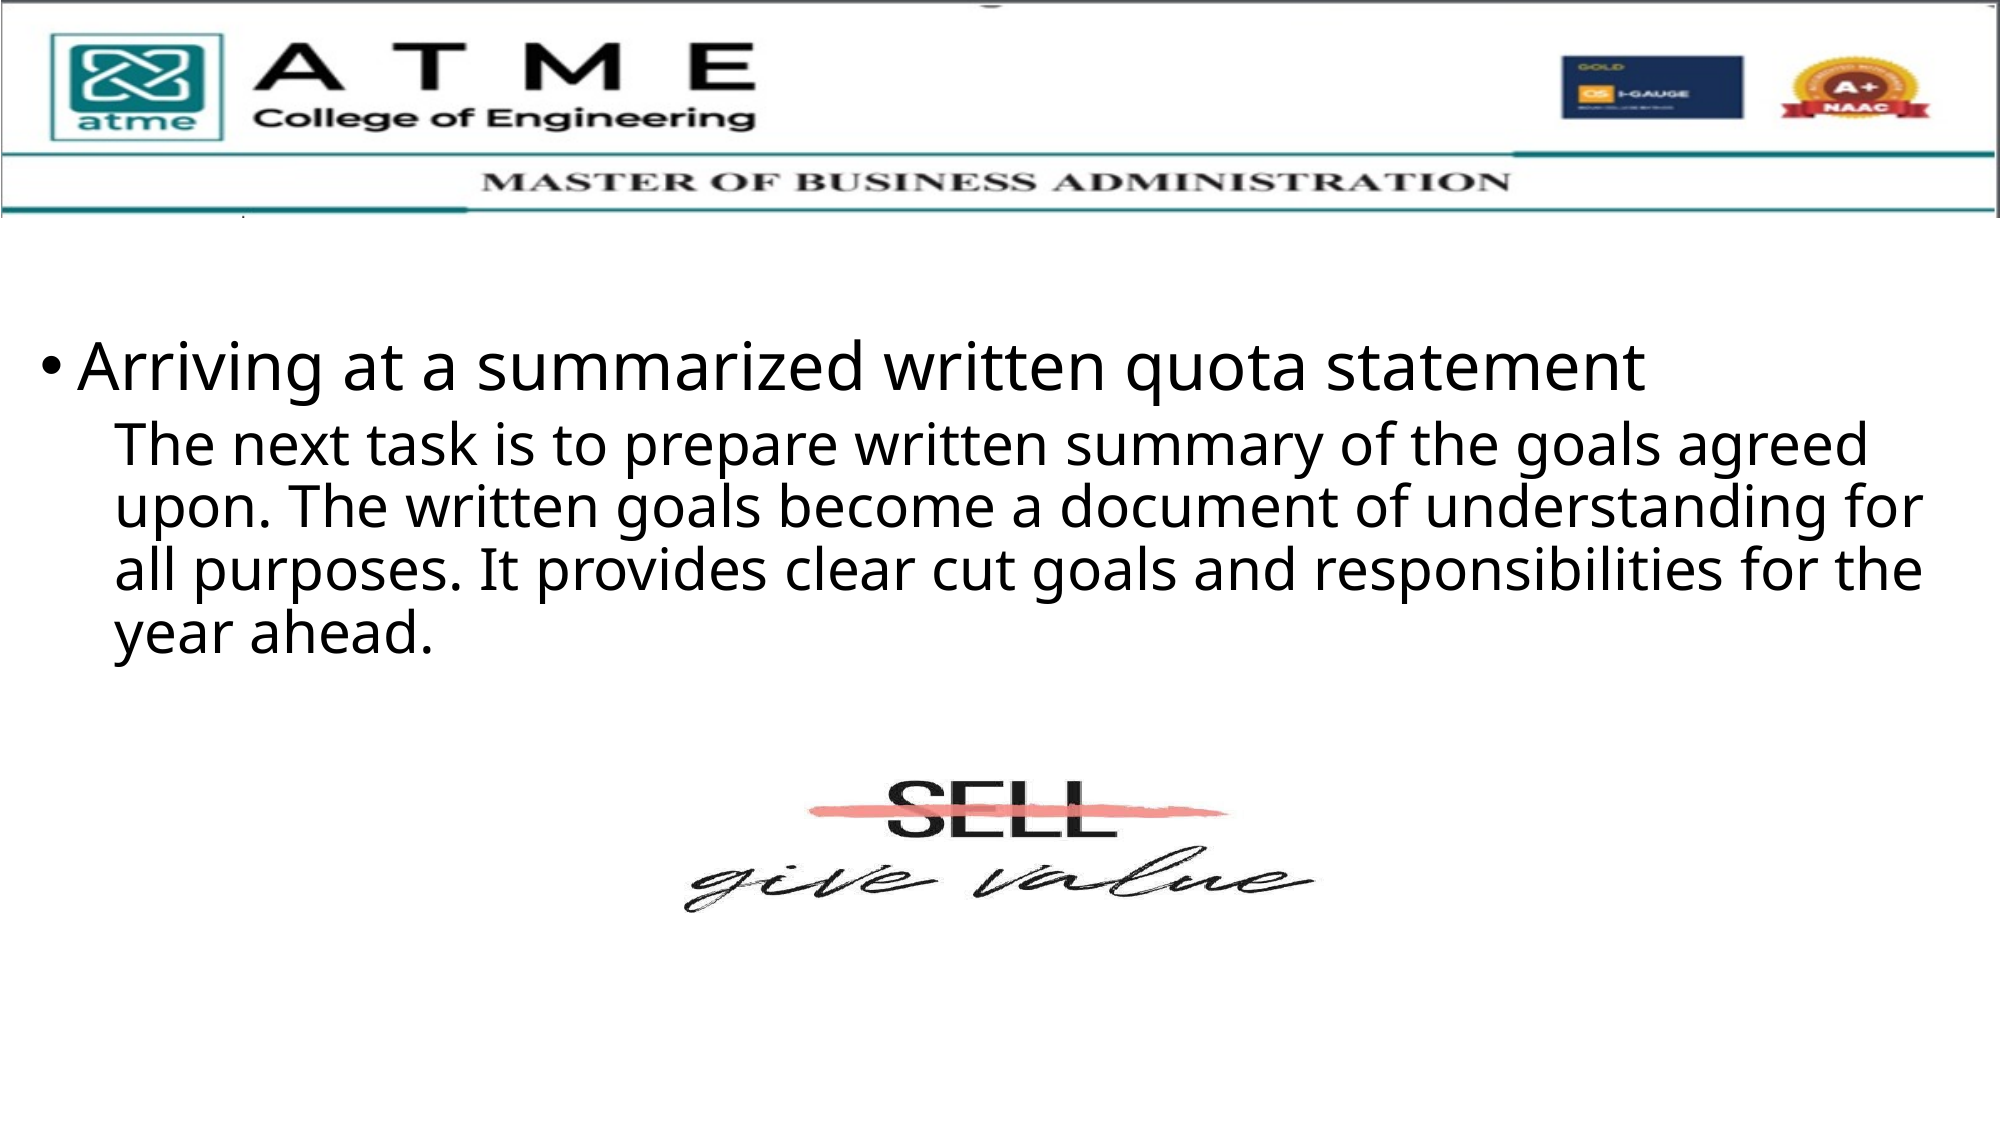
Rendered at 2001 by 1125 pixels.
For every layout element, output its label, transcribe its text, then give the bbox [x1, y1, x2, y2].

list Arriving at a summarized written quota statement The next task is to prepare written summary of the goals agreed upon. The written goals become a document of understanding for all purposes. It provides clear cut goals and responsibilities for the year ahead. [24, 324, 1975, 1100]
picture [1, 0, 2000, 218]
picture [624, 622, 1376, 1125]
